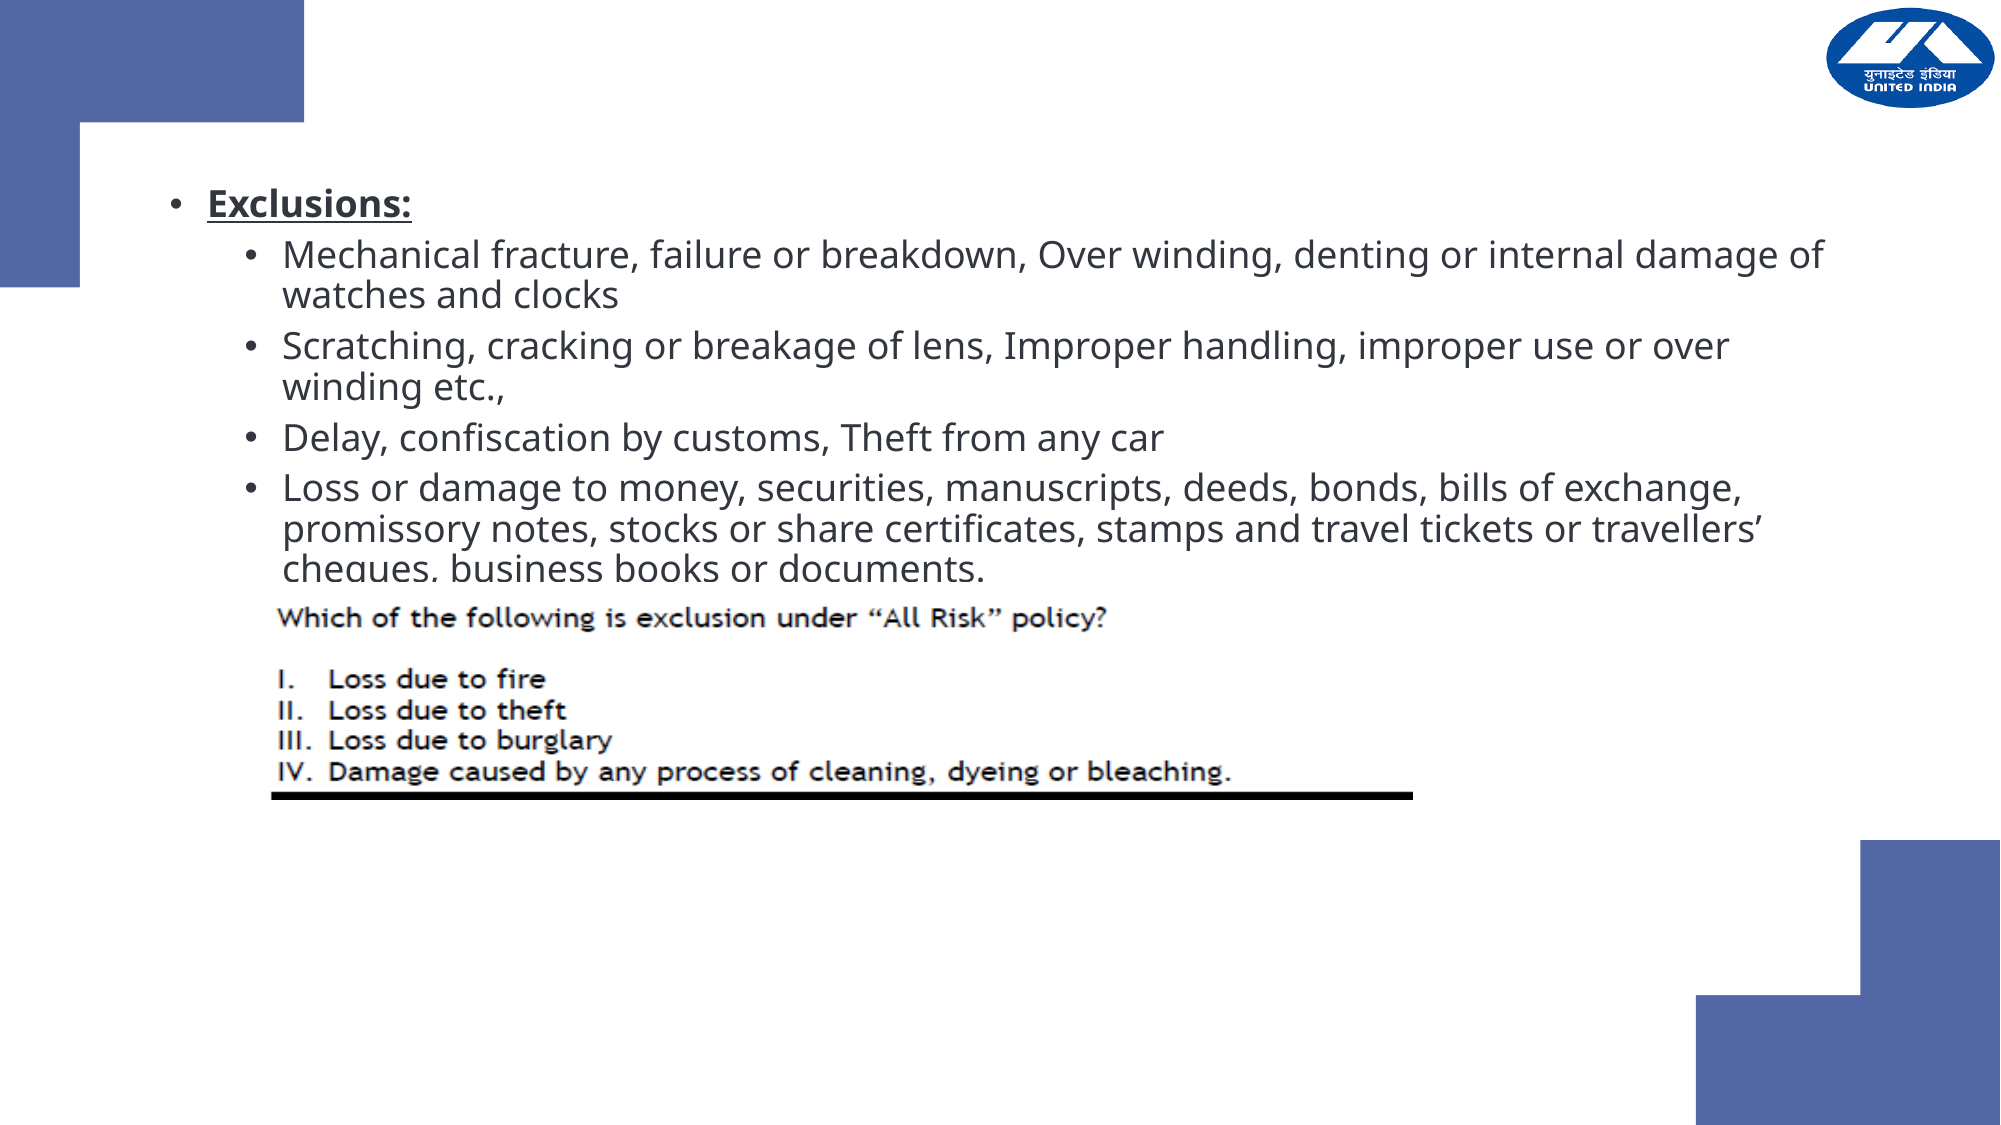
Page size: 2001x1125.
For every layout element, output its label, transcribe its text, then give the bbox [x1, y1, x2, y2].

text_box Exclusions: Mechanical fracture, failure or breakdown, Over winding, denting or internal damage of watches and clocks Scratching, cracking or breakage of lens, Improper handling, improper use or over winding etc., Delay, confiscation by customs, Theft from any car Loss or damage to money, securities, manuscripts, deeds, bonds, bills of exchange, promissory notes, stocks or share certificates, stamps and travel tickets or travellers’ cheques, business books or documents. [79, 122, 1861, 996]
picture [253, 582, 1413, 800]
picture [1820, 3, 2000, 111]
